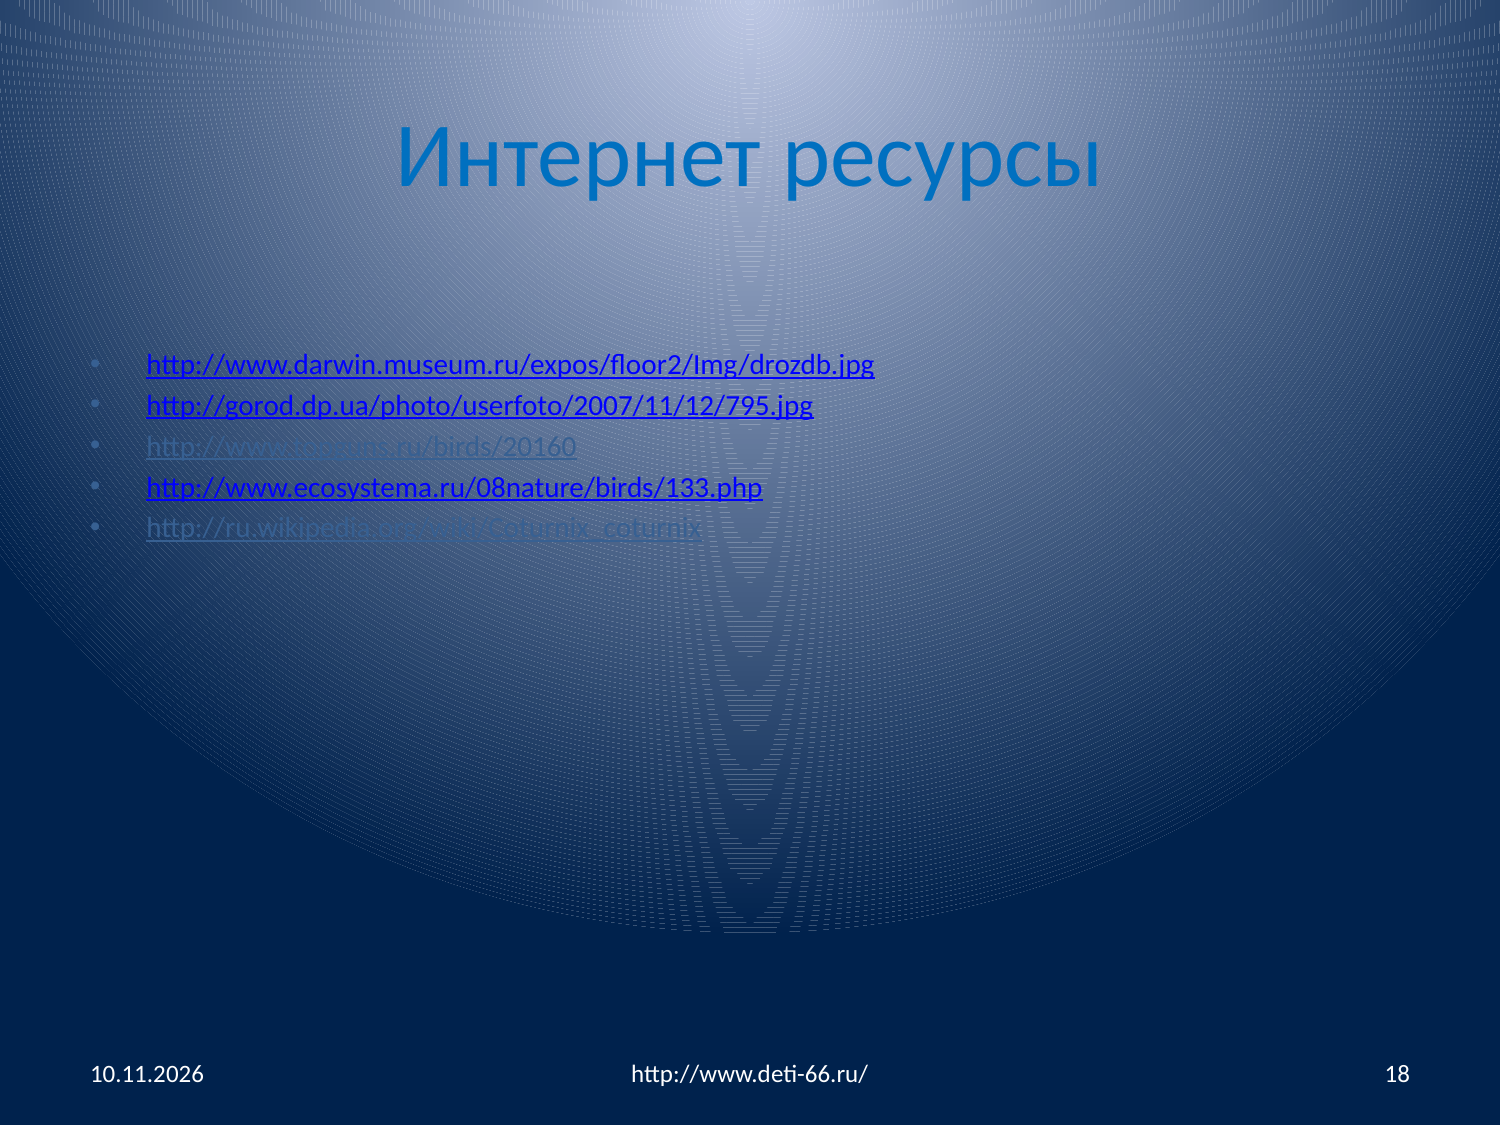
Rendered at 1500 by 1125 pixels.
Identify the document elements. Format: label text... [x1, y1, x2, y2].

list http://www.darwin.museum.ru/expos/floor2/Img/drozdb.jpg http://gorod.dp.ua/photo/userfoto/2007/11/12/795.jpg http://www.topguns.ru/birds/20160 http://www.ecosystema.ru/08nature/birds/133.php http://ru.wikipedia.org/wiki/Coturnix_coturnix [75, 338, 1425, 1005]
slide_number 18 [1074, 1042, 1425, 1103]
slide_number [75, 1042, 425, 1103]
footer http://www.deti-66.ru/ [512, 1042, 988, 1103]
title Интернет ресурсы [75, 45, 1425, 256]
